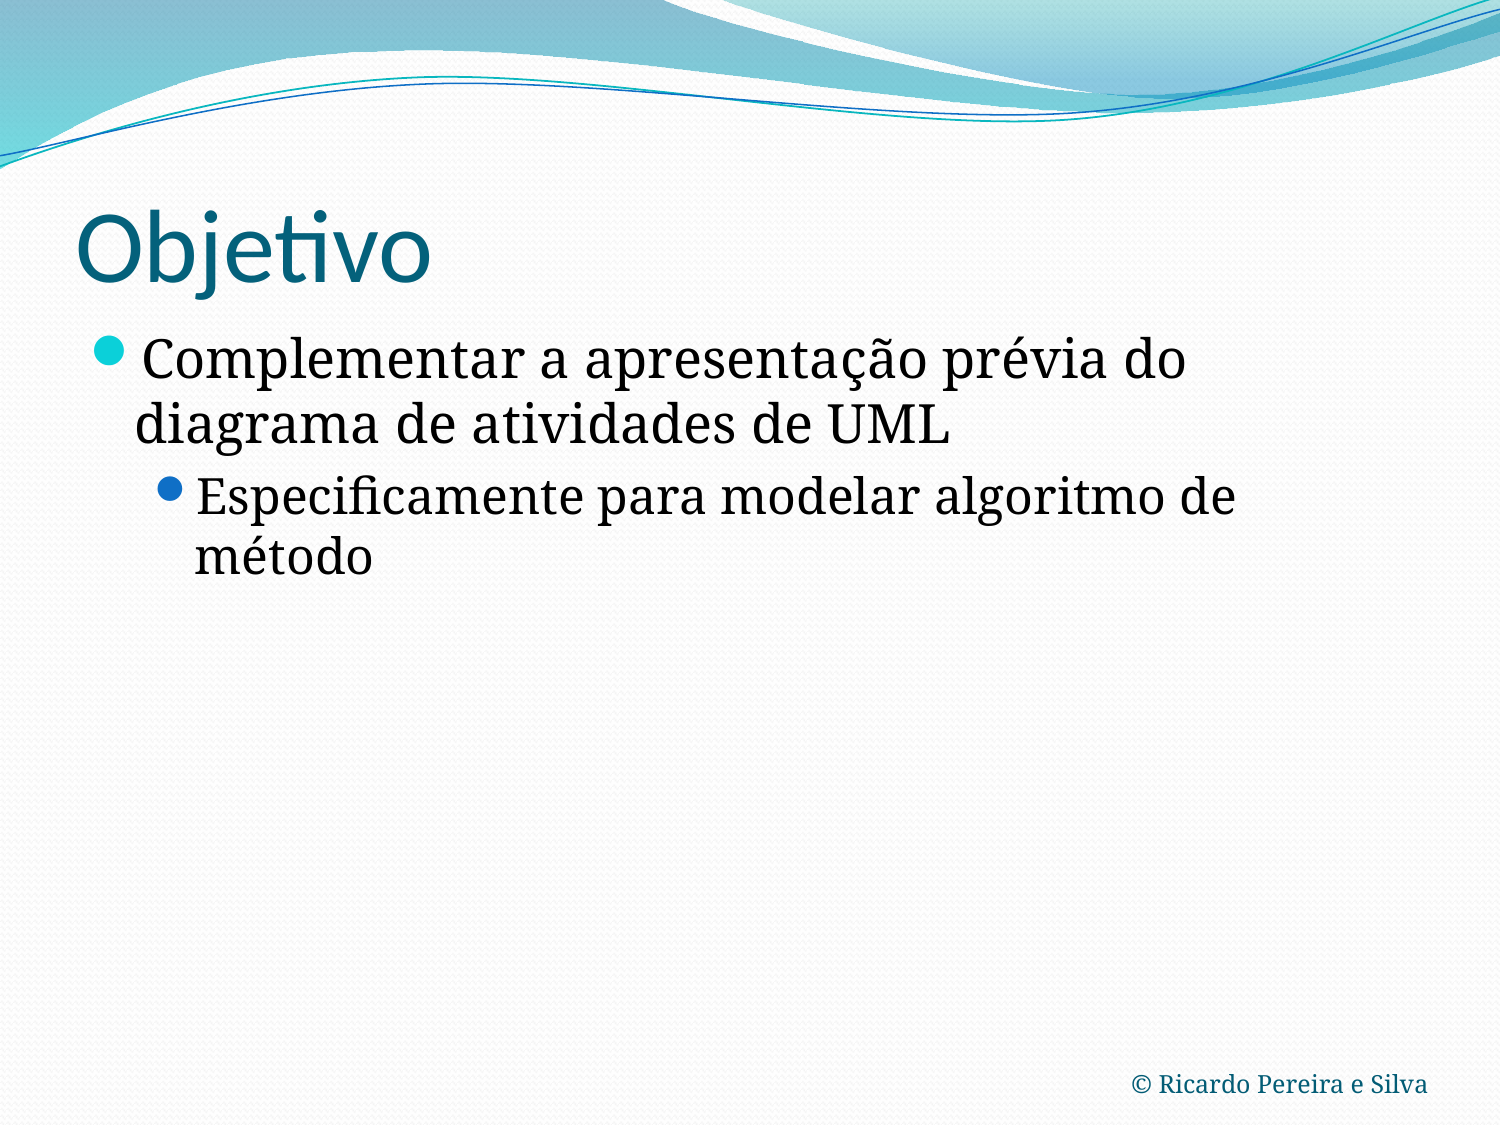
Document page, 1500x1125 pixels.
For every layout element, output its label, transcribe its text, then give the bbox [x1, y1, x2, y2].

title Objetivo [75, 115, 1425, 303]
list Complementar a apresentação prévia do diagrama de atividades de UML Especificamente para modelar algoritmo de método [75, 317, 1425, 1038]
footer © Ricardo Pereira e Silva [1101, 1042, 1429, 1103]
